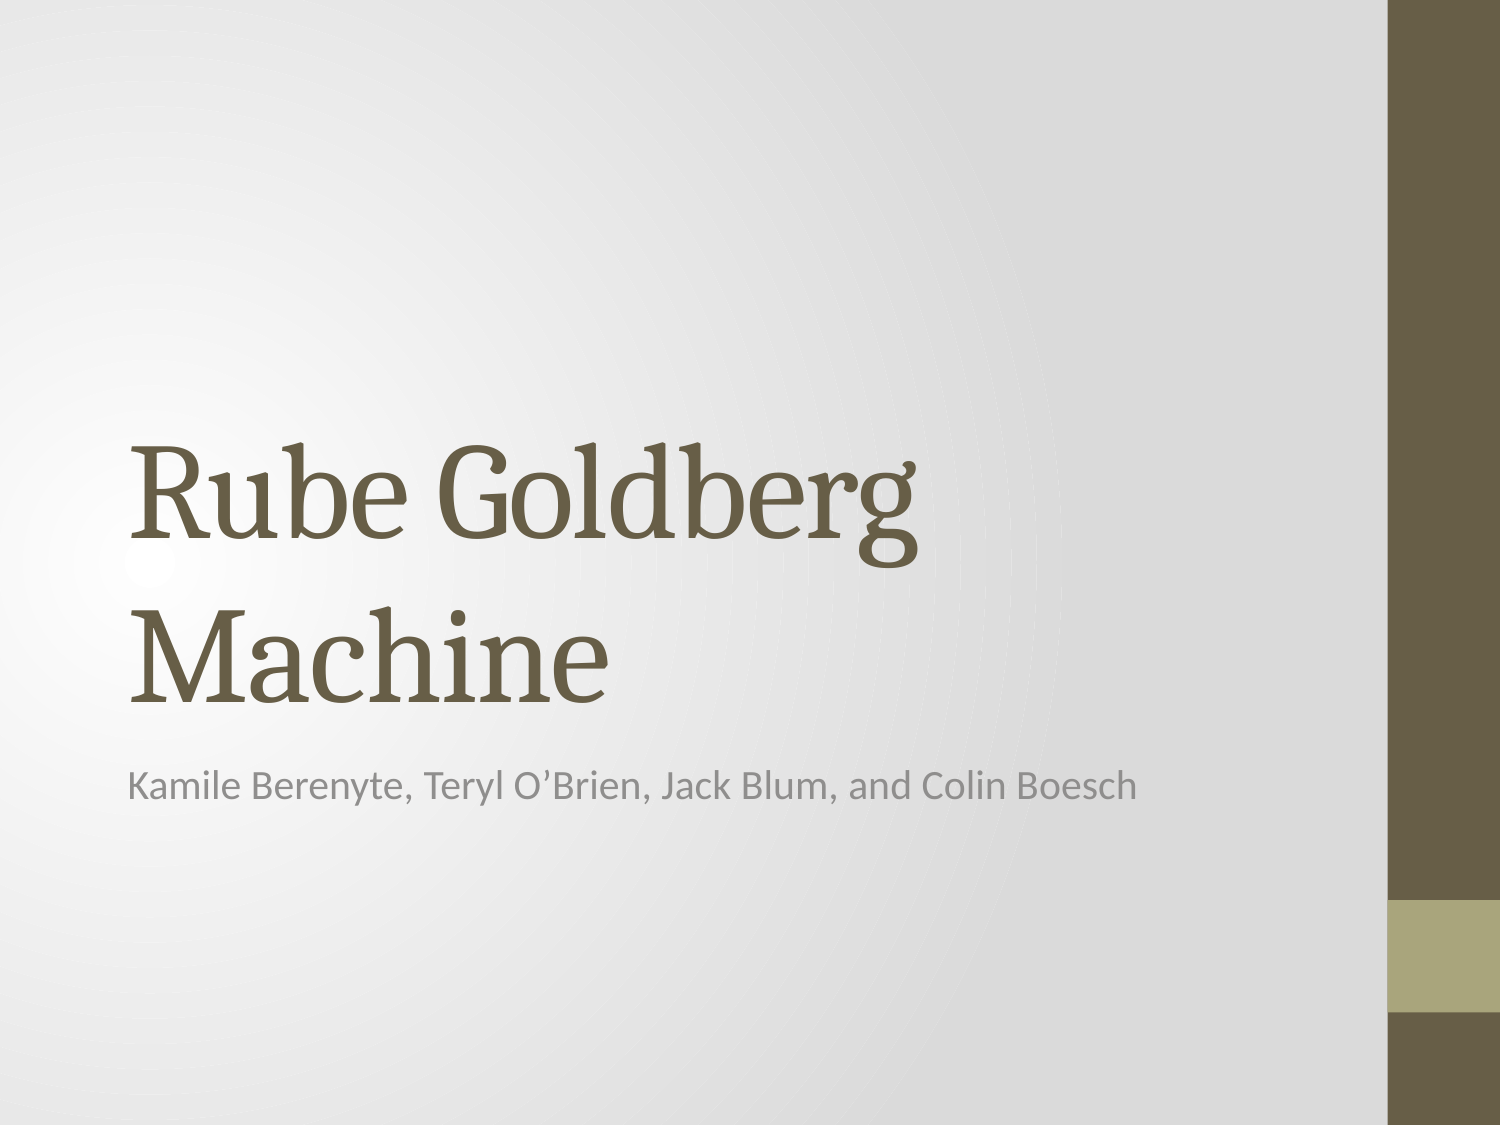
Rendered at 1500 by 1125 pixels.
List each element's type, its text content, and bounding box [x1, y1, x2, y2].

title Rube Goldberg Machine [112, 312, 1350, 738]
subtitle Kamile Berenyte, Teryl O’Brien, Jack Blum, and Colin Boesch [112, 750, 1173, 925]
